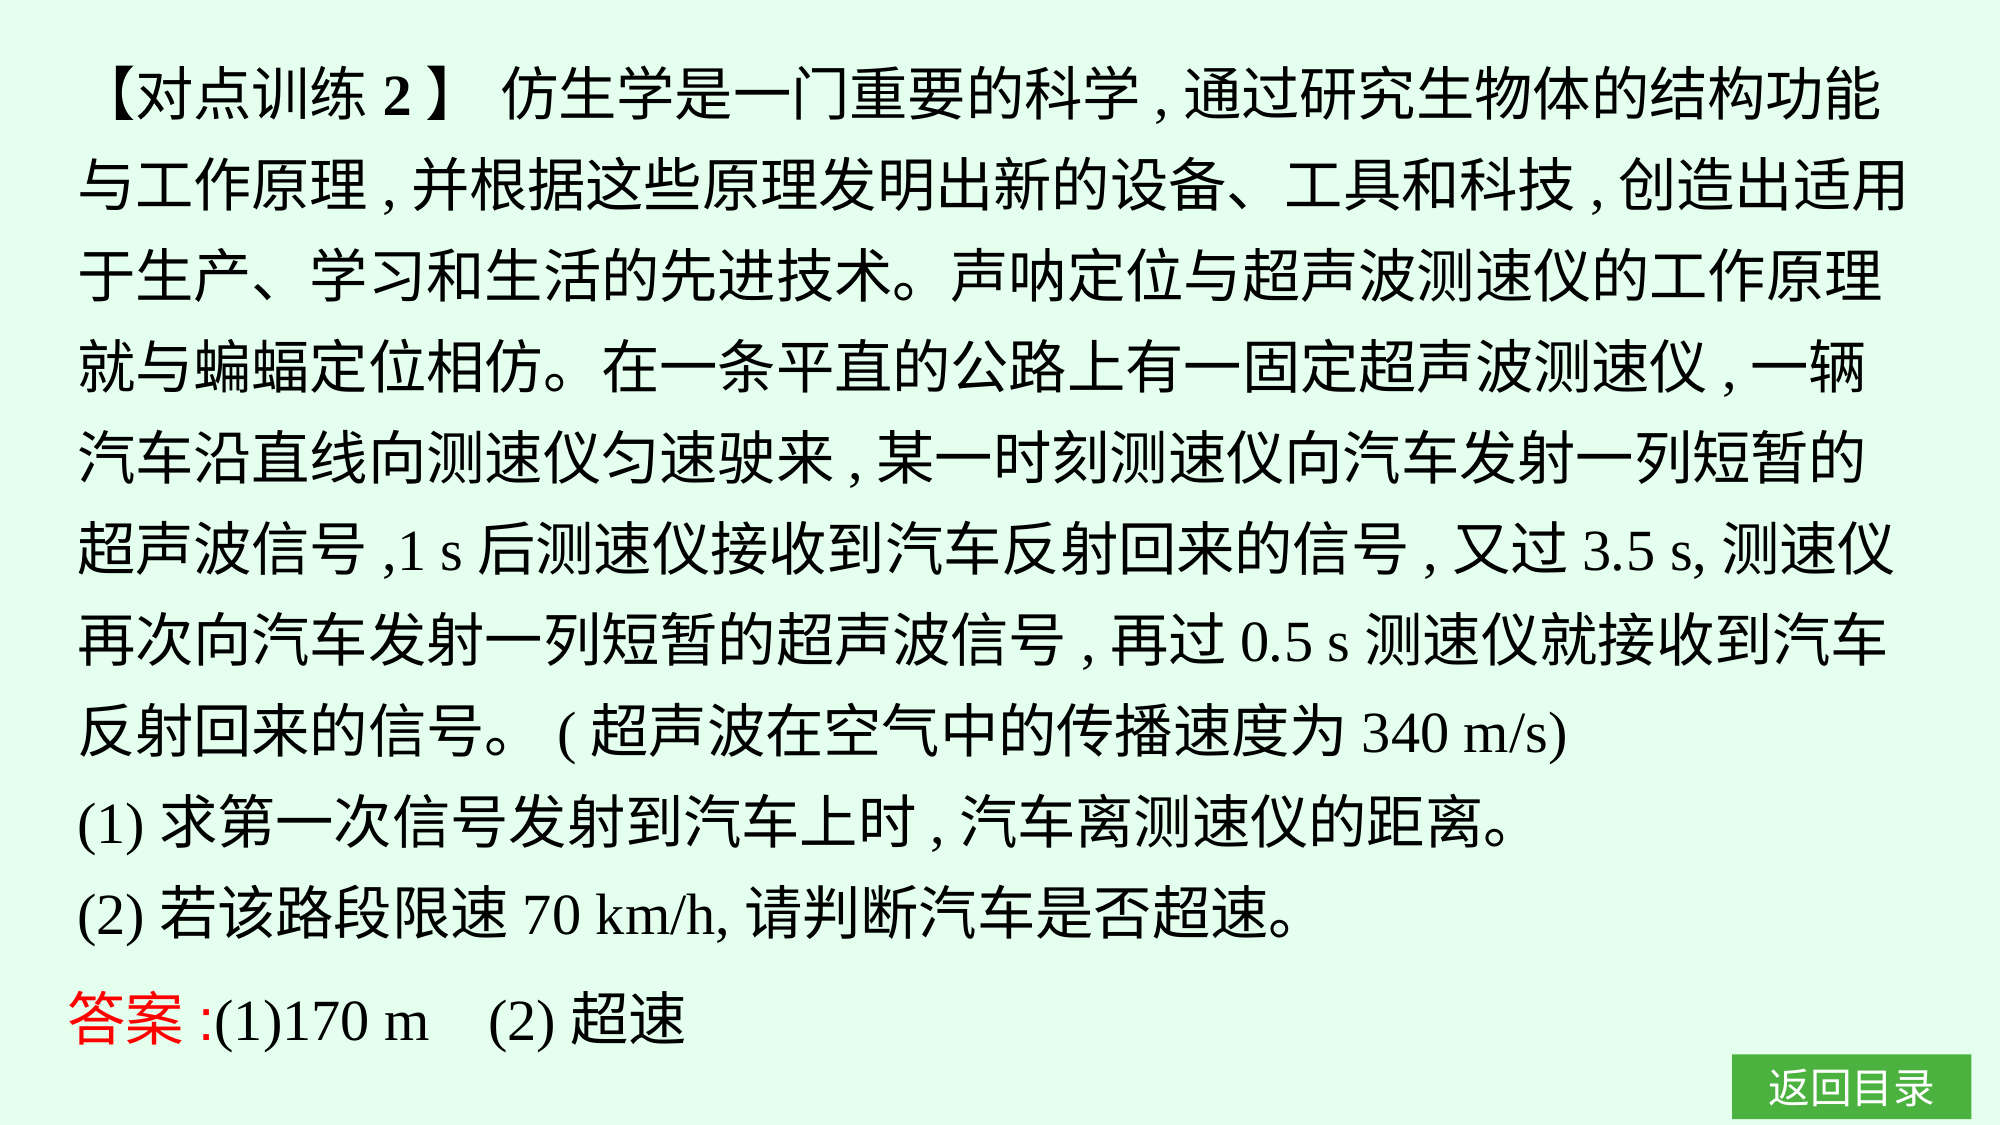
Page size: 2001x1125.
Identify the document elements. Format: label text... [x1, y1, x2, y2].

text_box 答案:(1)170 m (2)超速 [52, 953, 715, 1060]
text_box 【对点训练2】 仿生学是一门重要的科学,通过研究生物体的结构功能与工作原理,并根据这些原理发明出新的设备、工具和科技,创造出适用于生产、学习和生活的先进技术。声呐定位与超声波测速仪的工作原理就与蝙蝠定位相仿。在一条平直的公路上有一固定超声波测速仪,一辆汽车沿直线向测速仪匀速驶来,某一时刻测速仪向汽车发射一列短暂的超声波信号,1 s后测速仪接收到汽车反射回来的信号,又过3.5 s,测速仪再次向汽车发射一列短暂的超声波信号,再过0.5 s测速仪就接收到汽车反射回来的信号。(超声波在空气中的传播速度为340 m/s) (1)求第一次信号发射到汽车上时,汽车离测速仪的距离。 (2)若该路段限速70 km/h,请判断汽车是否超速。 [62, 29, 1938, 954]
